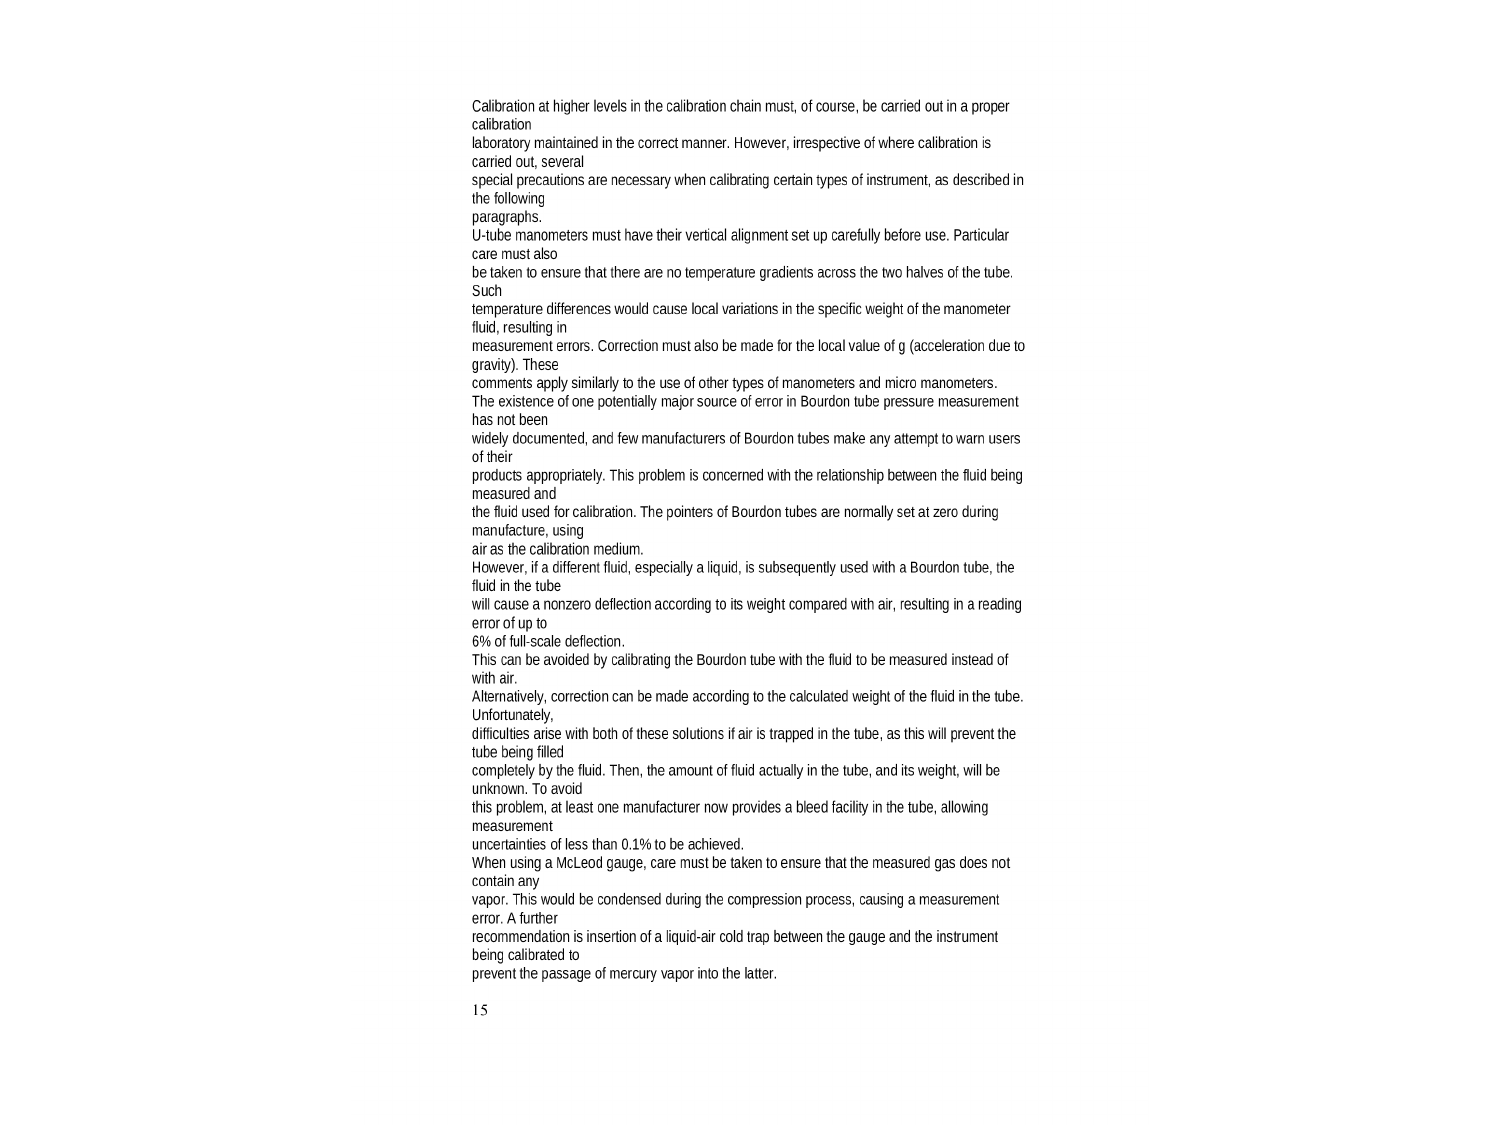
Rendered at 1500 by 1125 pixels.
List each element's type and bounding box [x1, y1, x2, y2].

picture [350, 0, 1150, 1125]
